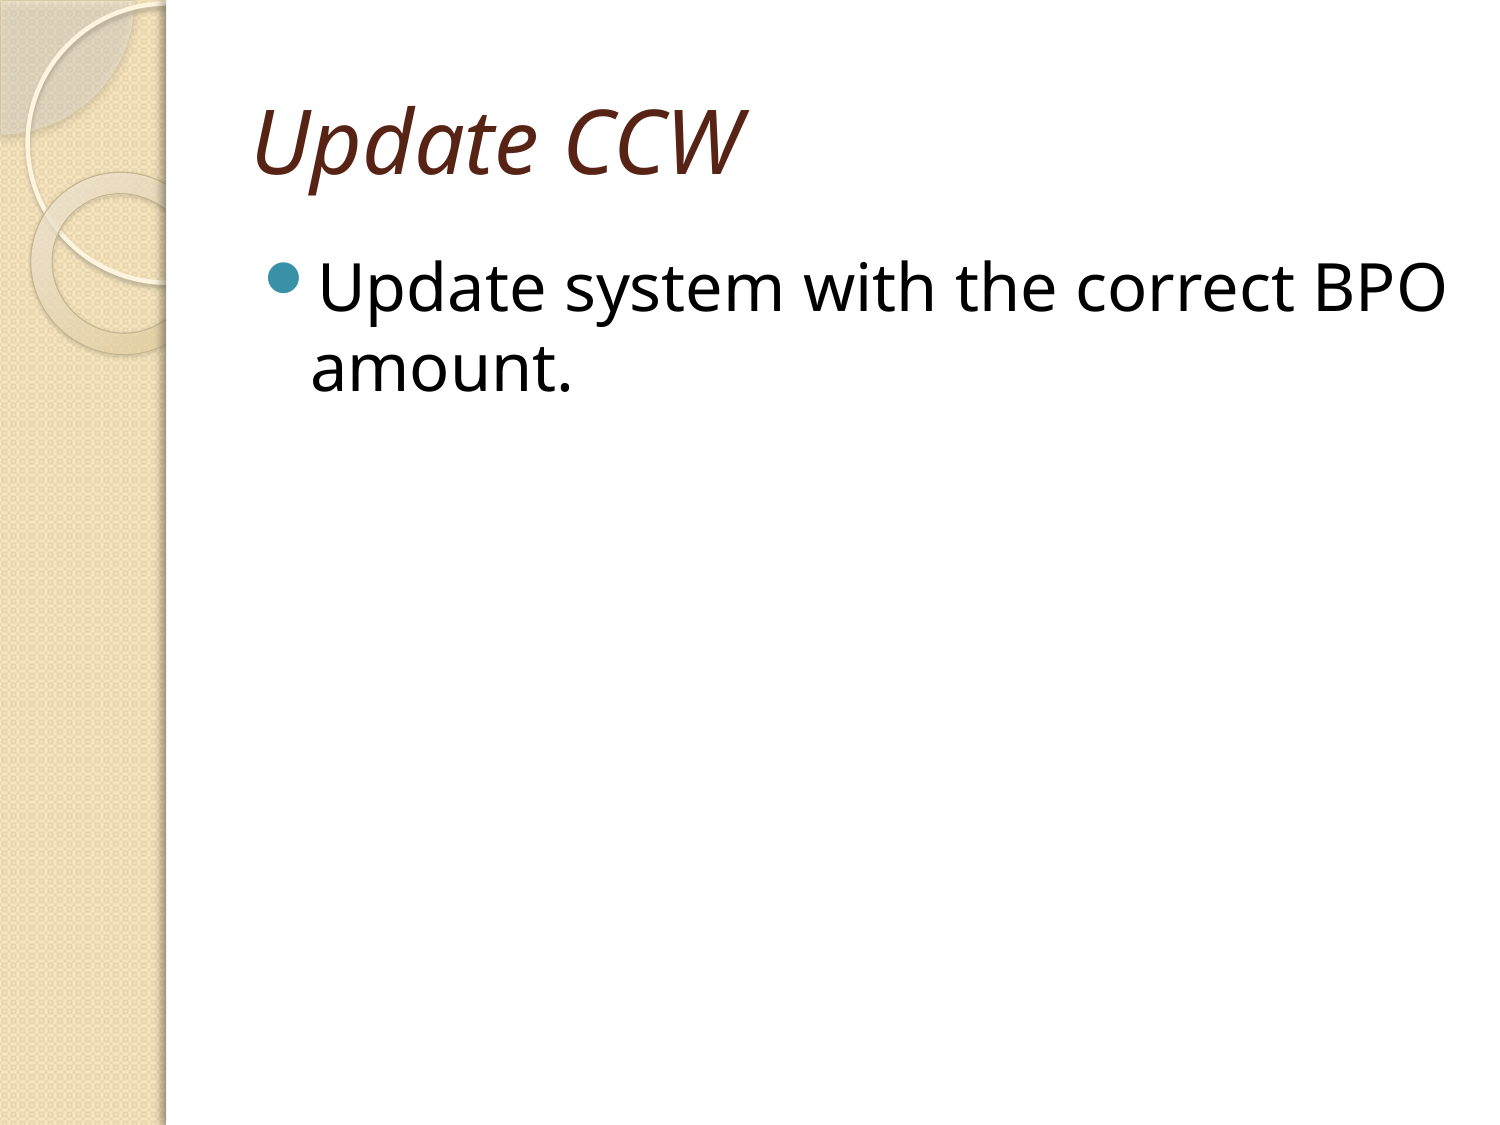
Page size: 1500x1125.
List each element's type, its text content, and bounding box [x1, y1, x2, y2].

title Update CCW [235, 45, 1466, 233]
list Update system with the correct BPO amount. [235, 237, 1466, 1025]
